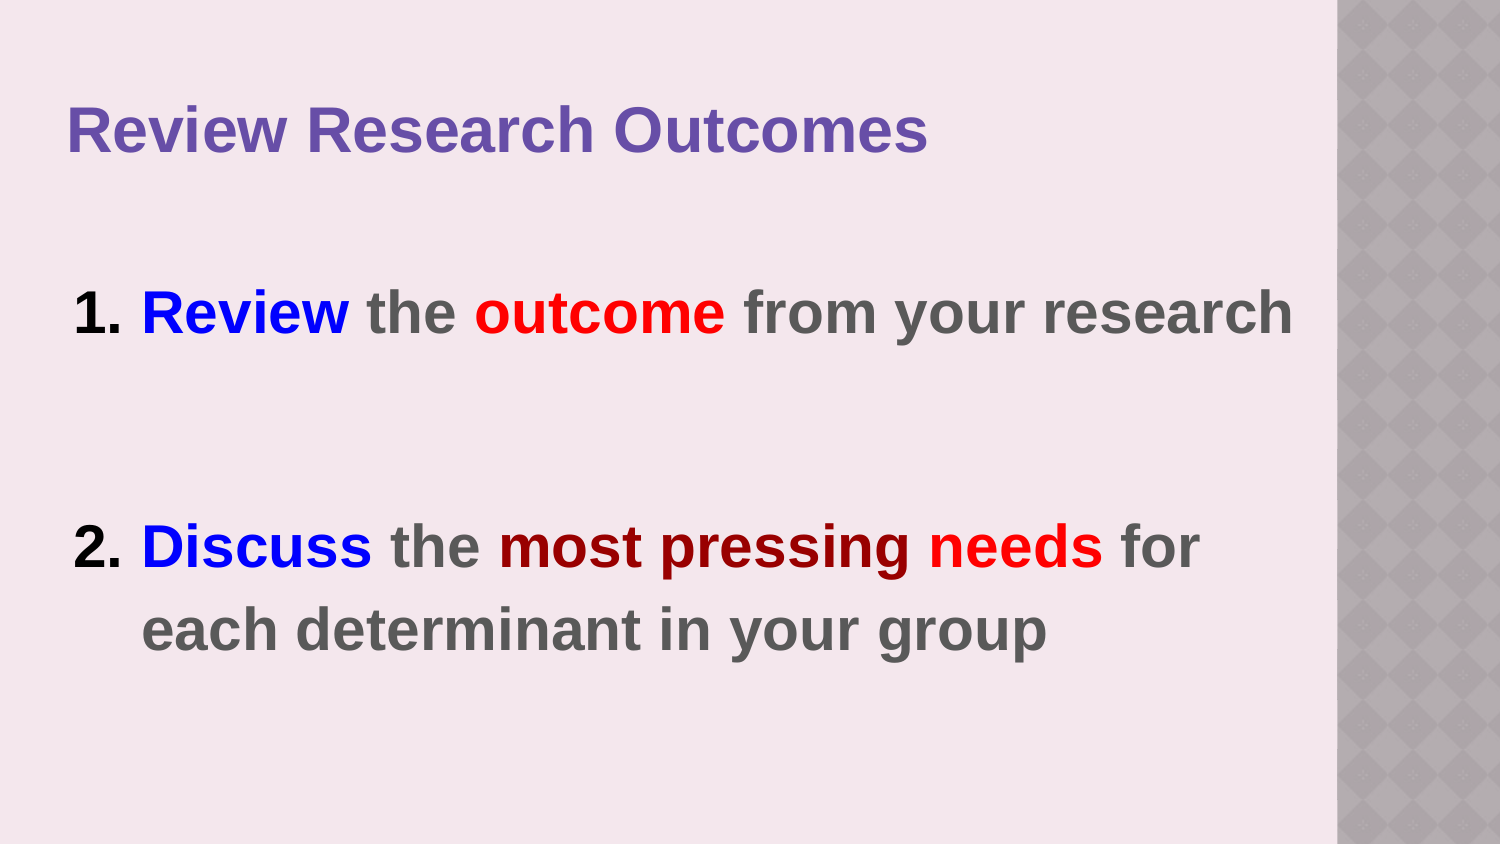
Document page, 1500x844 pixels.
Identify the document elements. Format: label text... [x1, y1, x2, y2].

text_box Review the outcome from your research Discuss the most pressing needs for each determinant in your group [51, 247, 1364, 716]
text_box Review Research Outcomes [51, 72, 1449, 248]
